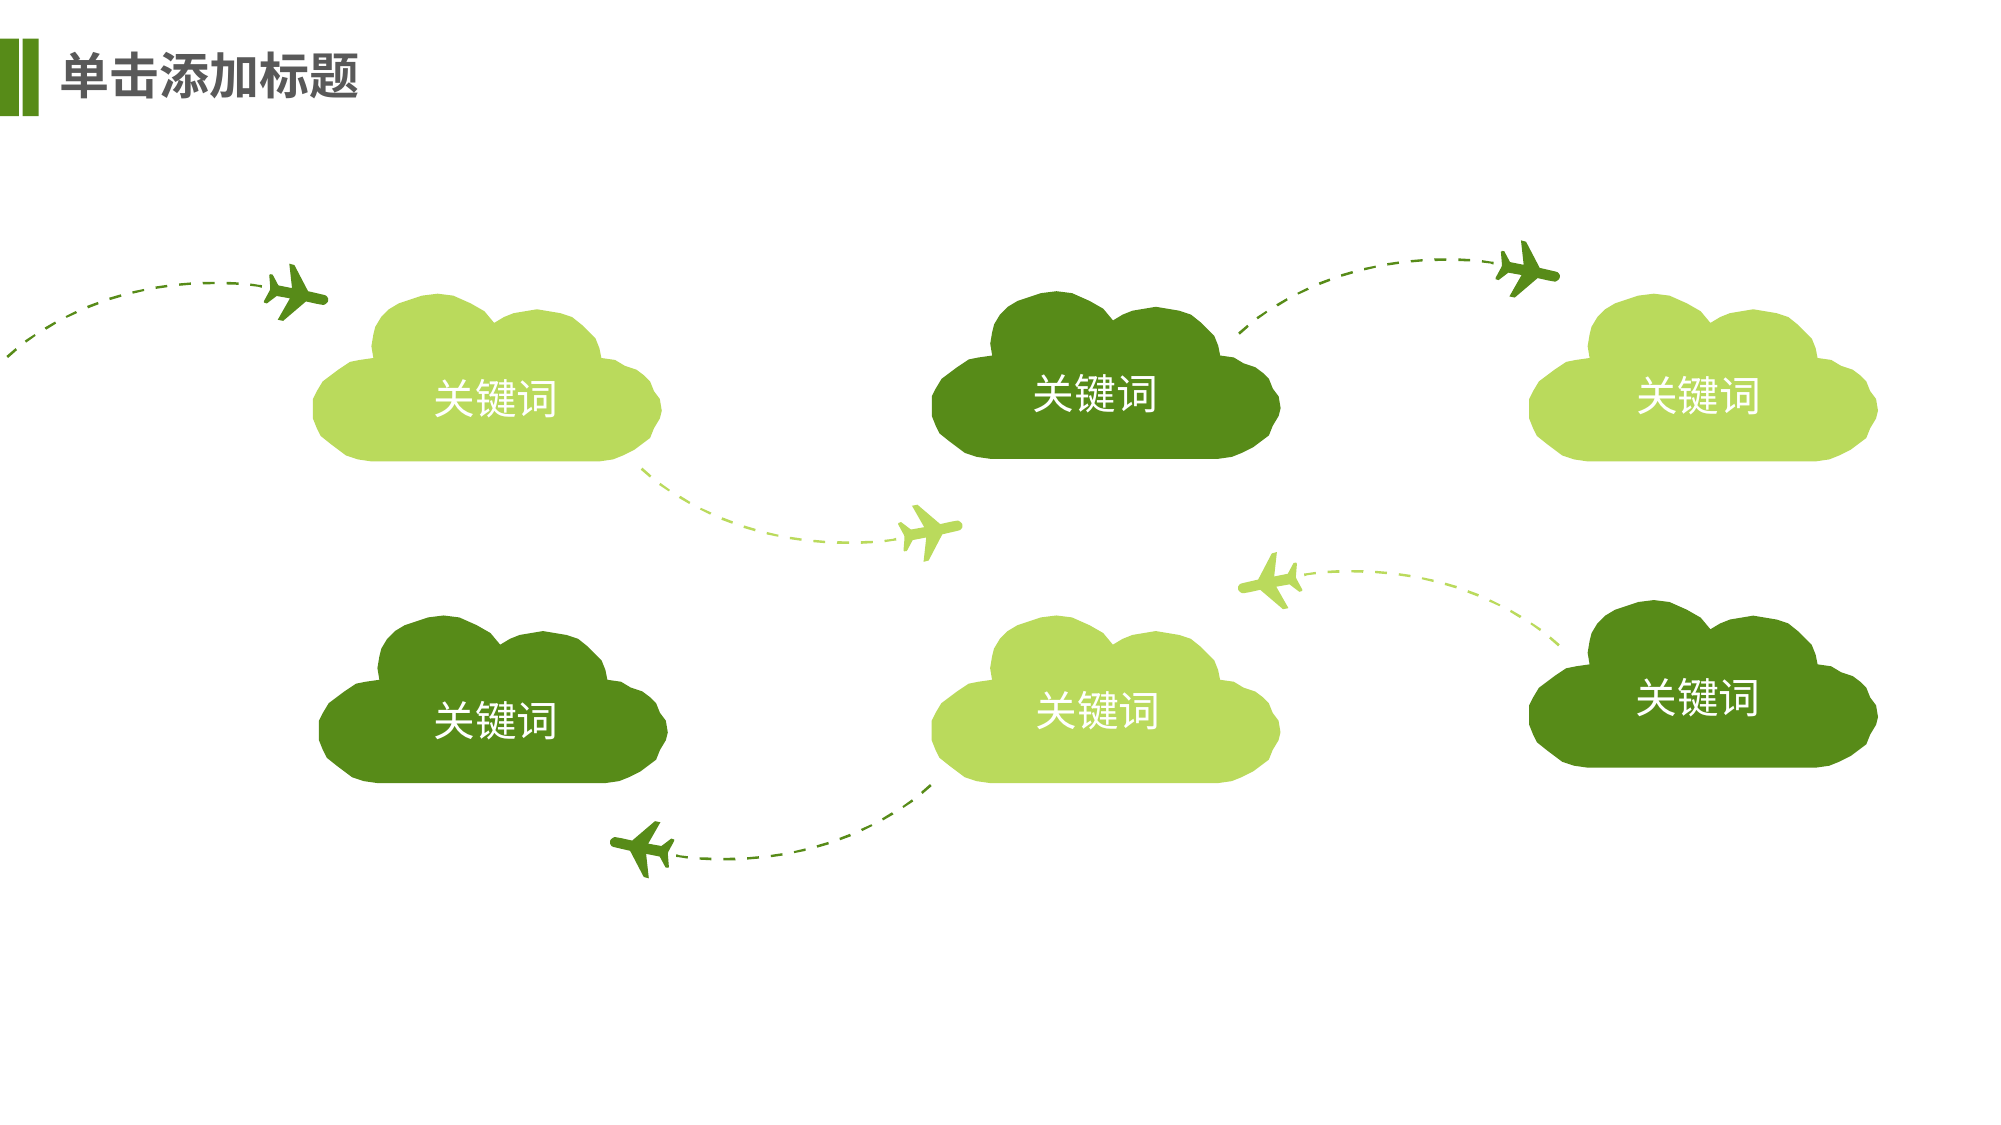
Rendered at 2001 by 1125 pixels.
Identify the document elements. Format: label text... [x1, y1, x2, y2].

text_box [0, 38, 20, 117]
text_box [22, 38, 40, 117]
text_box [640, 467, 963, 562]
text_box 单击添加标题 [44, 37, 540, 113]
text_box 关键词 [418, 687, 583, 752]
text_box 关键词 [1620, 664, 1901, 729]
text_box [6, 263, 329, 358]
text_box [1529, 293, 1879, 462]
text_box [931, 291, 1281, 459]
text_box 关键词 [1017, 360, 1242, 426]
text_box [1238, 552, 1560, 647]
text_box [318, 615, 668, 784]
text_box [1238, 240, 1560, 335]
text_box 关键词 [418, 365, 599, 431]
text_box 关键词 [1020, 677, 1256, 742]
text_box [931, 615, 1281, 784]
text_box 关键词 [1621, 362, 1786, 428]
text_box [609, 783, 932, 879]
text_box [312, 293, 662, 462]
text_box [1529, 600, 1874, 768]
